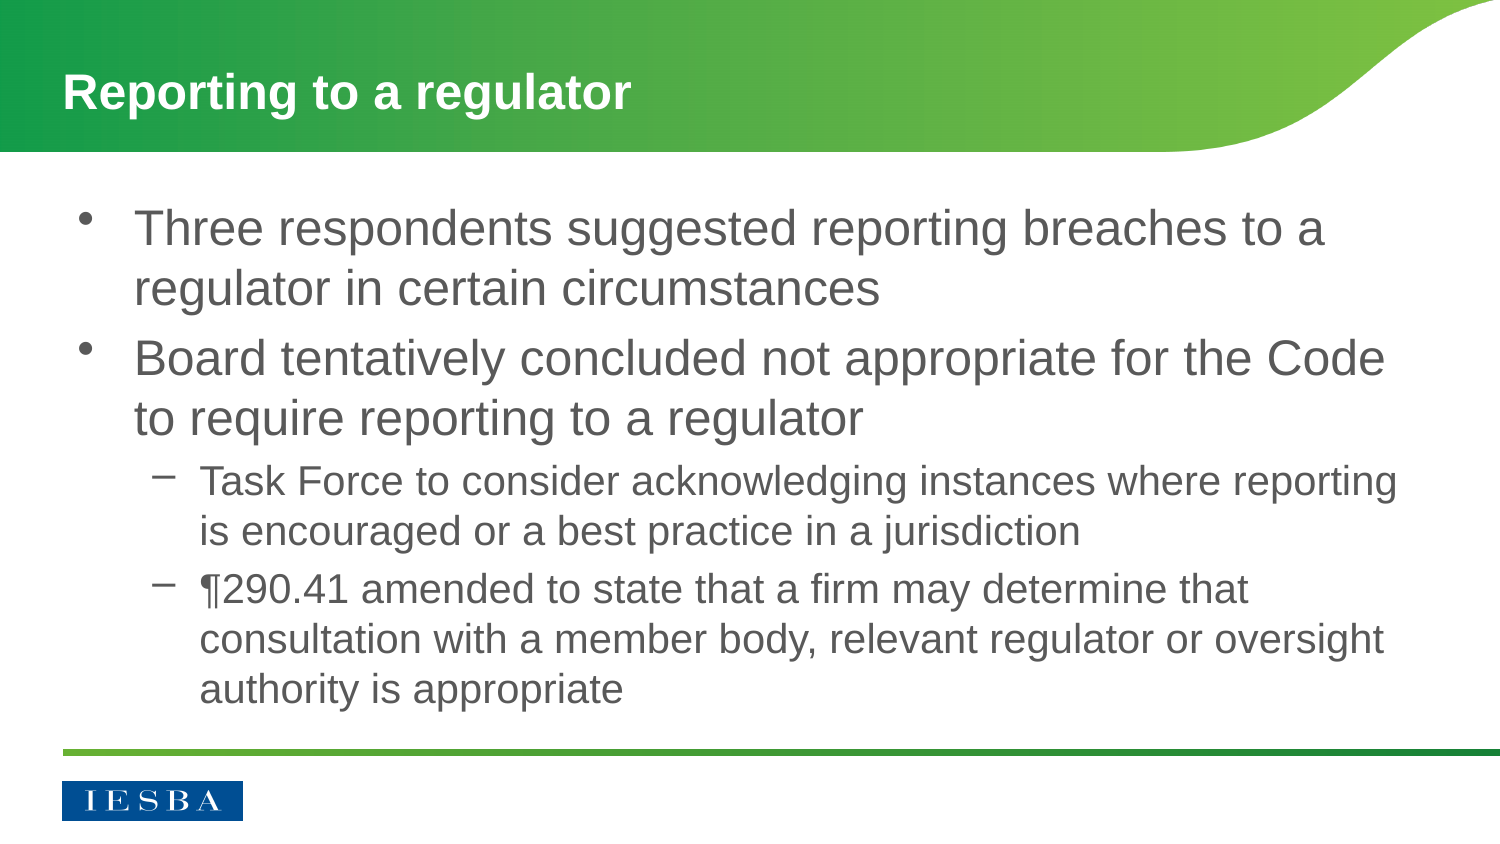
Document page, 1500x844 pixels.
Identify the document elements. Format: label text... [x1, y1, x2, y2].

picture [0, 0, 1497, 152]
title Reporting to a regulator [62, 56, 1300, 122]
list Three respondents suggested reporting breaches to a regulator in certain circumstances Board tentatively concluded not appropriate for the Code to require reporting to a regulator Task Force to consider acknowledging instances where reporting is encouraged or a best practice in a jurisdiction ¶290.41 amended to state that a firm may determine that consultation with a member body, relevant regulator or oversight authority is appropriate [62, 187, 1450, 694]
picture [62, 781, 243, 821]
